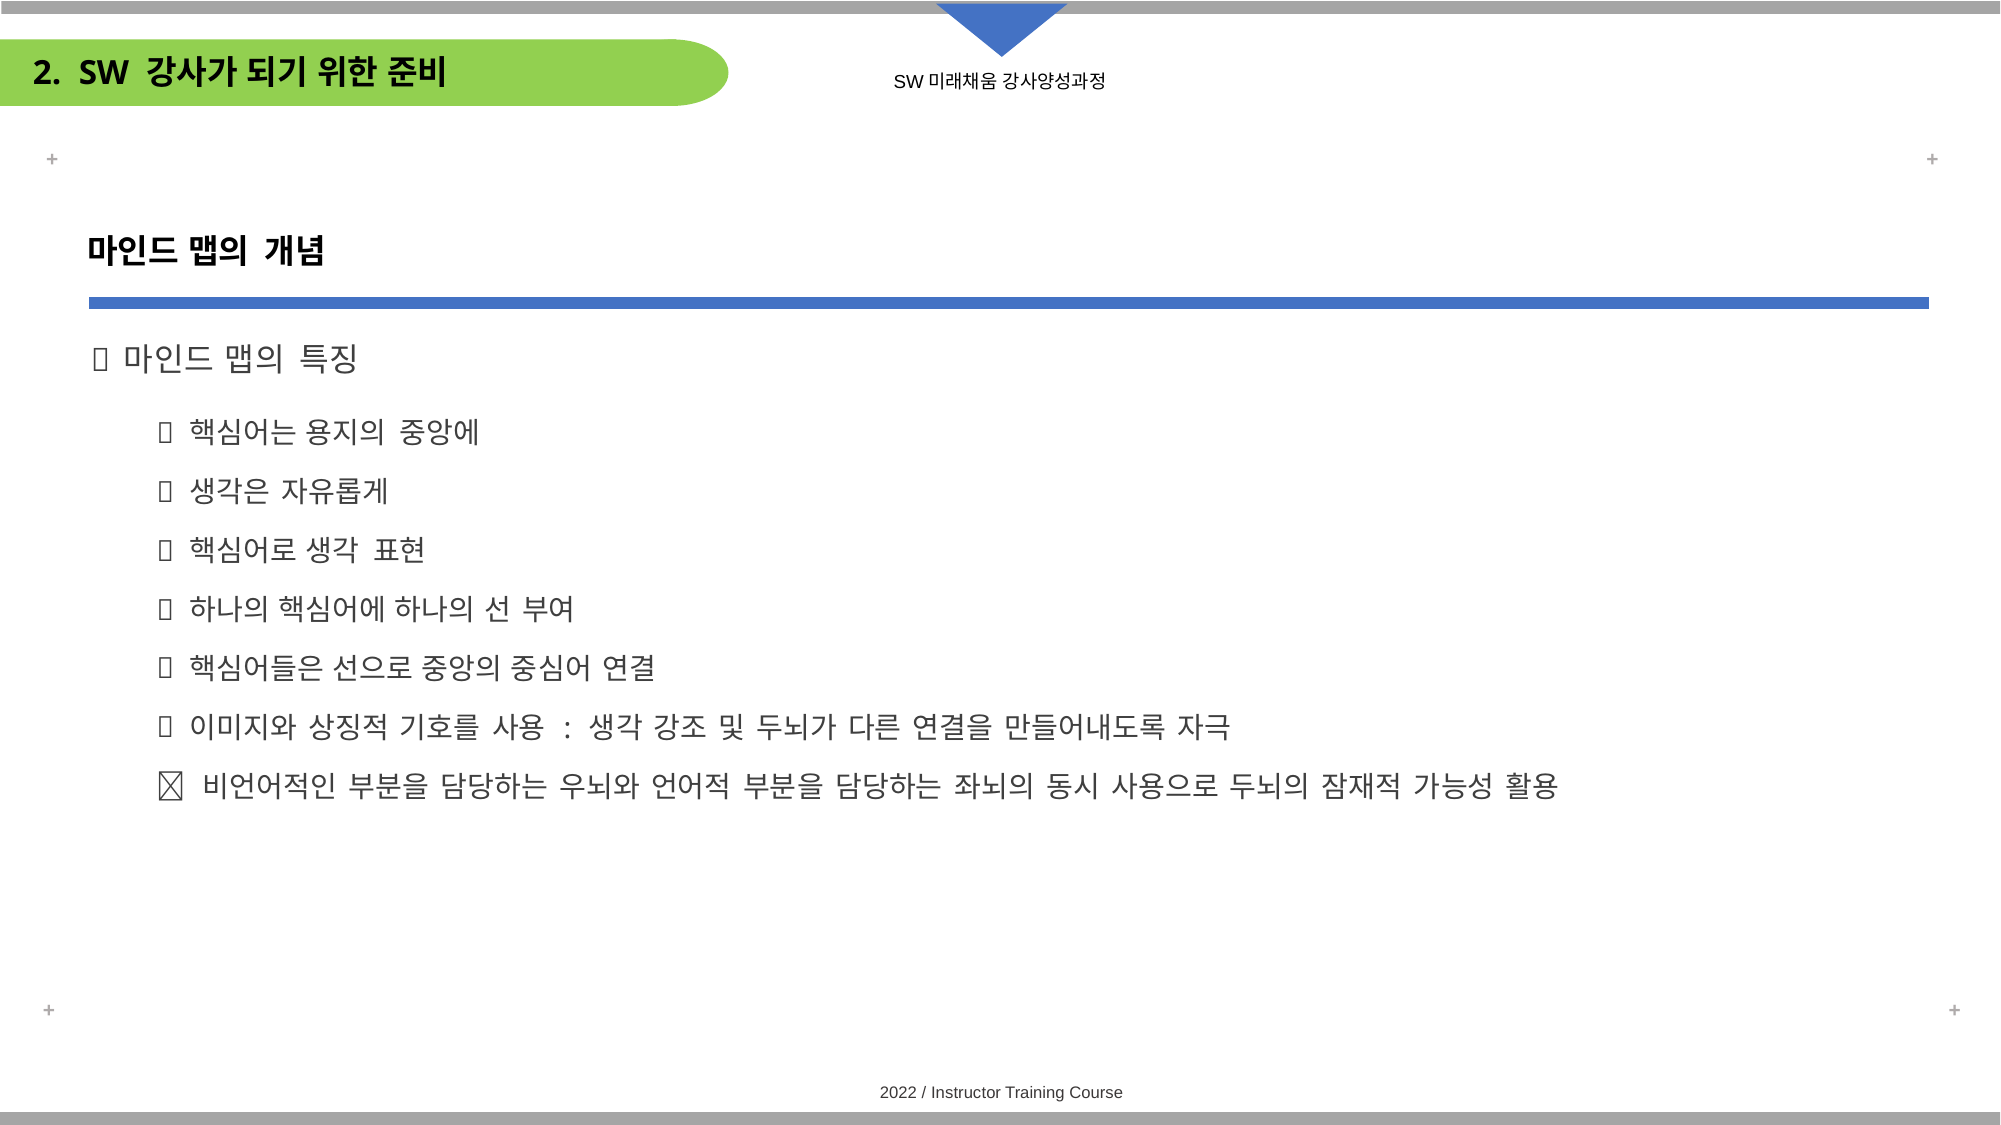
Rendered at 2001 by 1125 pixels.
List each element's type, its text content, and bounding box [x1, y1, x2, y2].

text_box 마인드 맵의 개념 [85, 228, 428, 270]
text_box 마인드 맵의 특징 핵심어는 용지의 중앙에 생각은 자유롭게 핵심어로 생각 표현 하나의 핵심어에 하나의 선 부여 핵심어들은 선으로 중앙의 중심어 연결 이미지와 상징적 기호를 사용 : 생각 강조 및 두뇌가 다른 연결을 만들어내도록 자극  비언어적인 부분을 담당하는 우뇌와 언어적 부분을 담당하는 좌뇌의 동시 사용으로 두뇌의 잠재적 가능성 활용 [88, 336, 1647, 804]
title 2. SW 강사가 되기 위한 준비 [18, 41, 686, 107]
